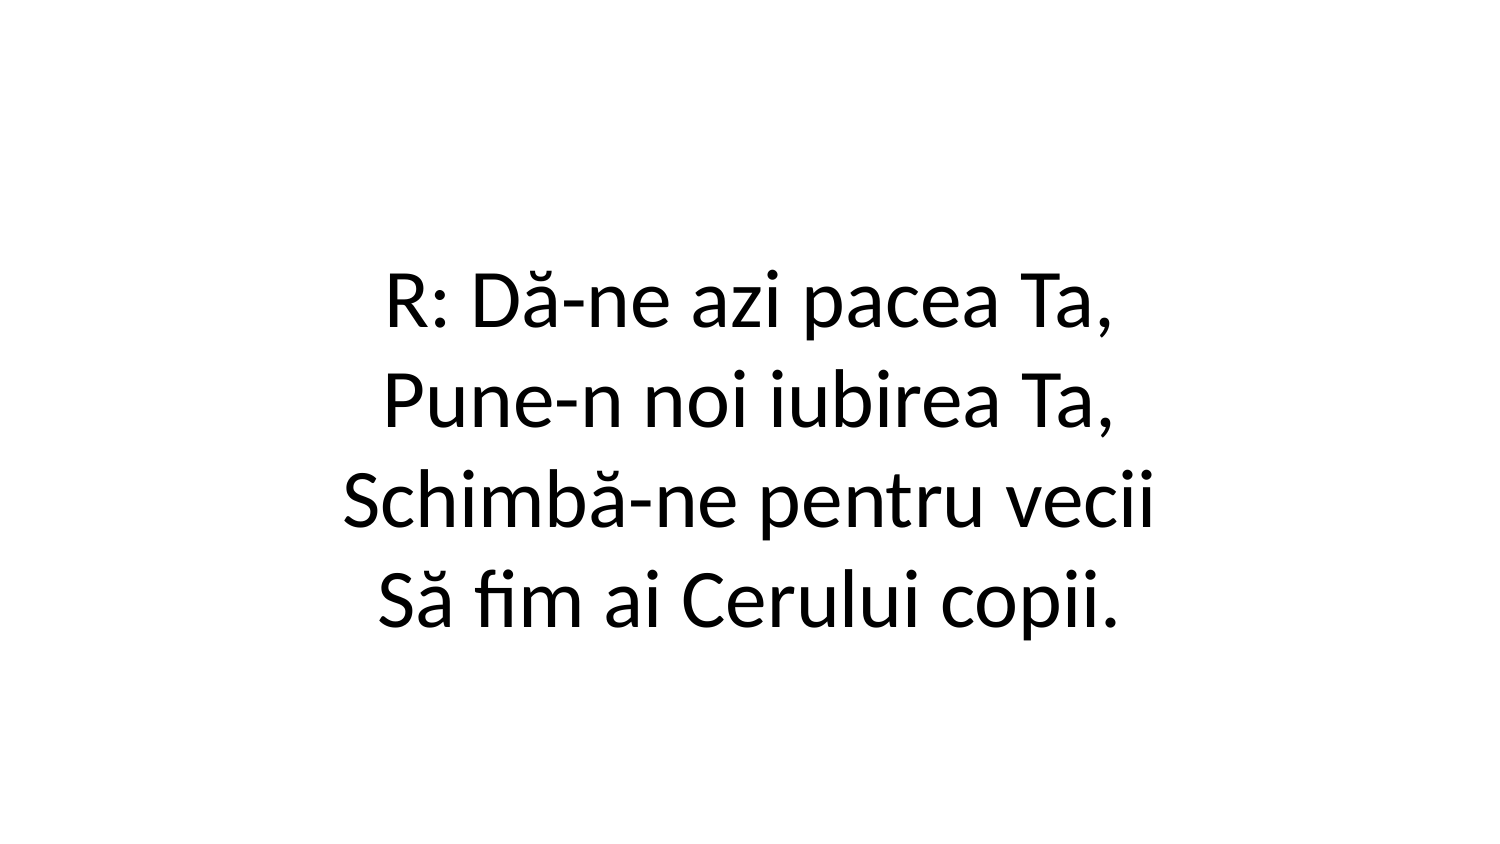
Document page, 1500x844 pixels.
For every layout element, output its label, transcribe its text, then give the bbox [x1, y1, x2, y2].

text_box R: Dă-ne azi pacea Ta, Pune-n noi iubirea Ta, Schimbă-ne pentru vecii Să fim ai Cerului copii. [327, 192, 1173, 652]
